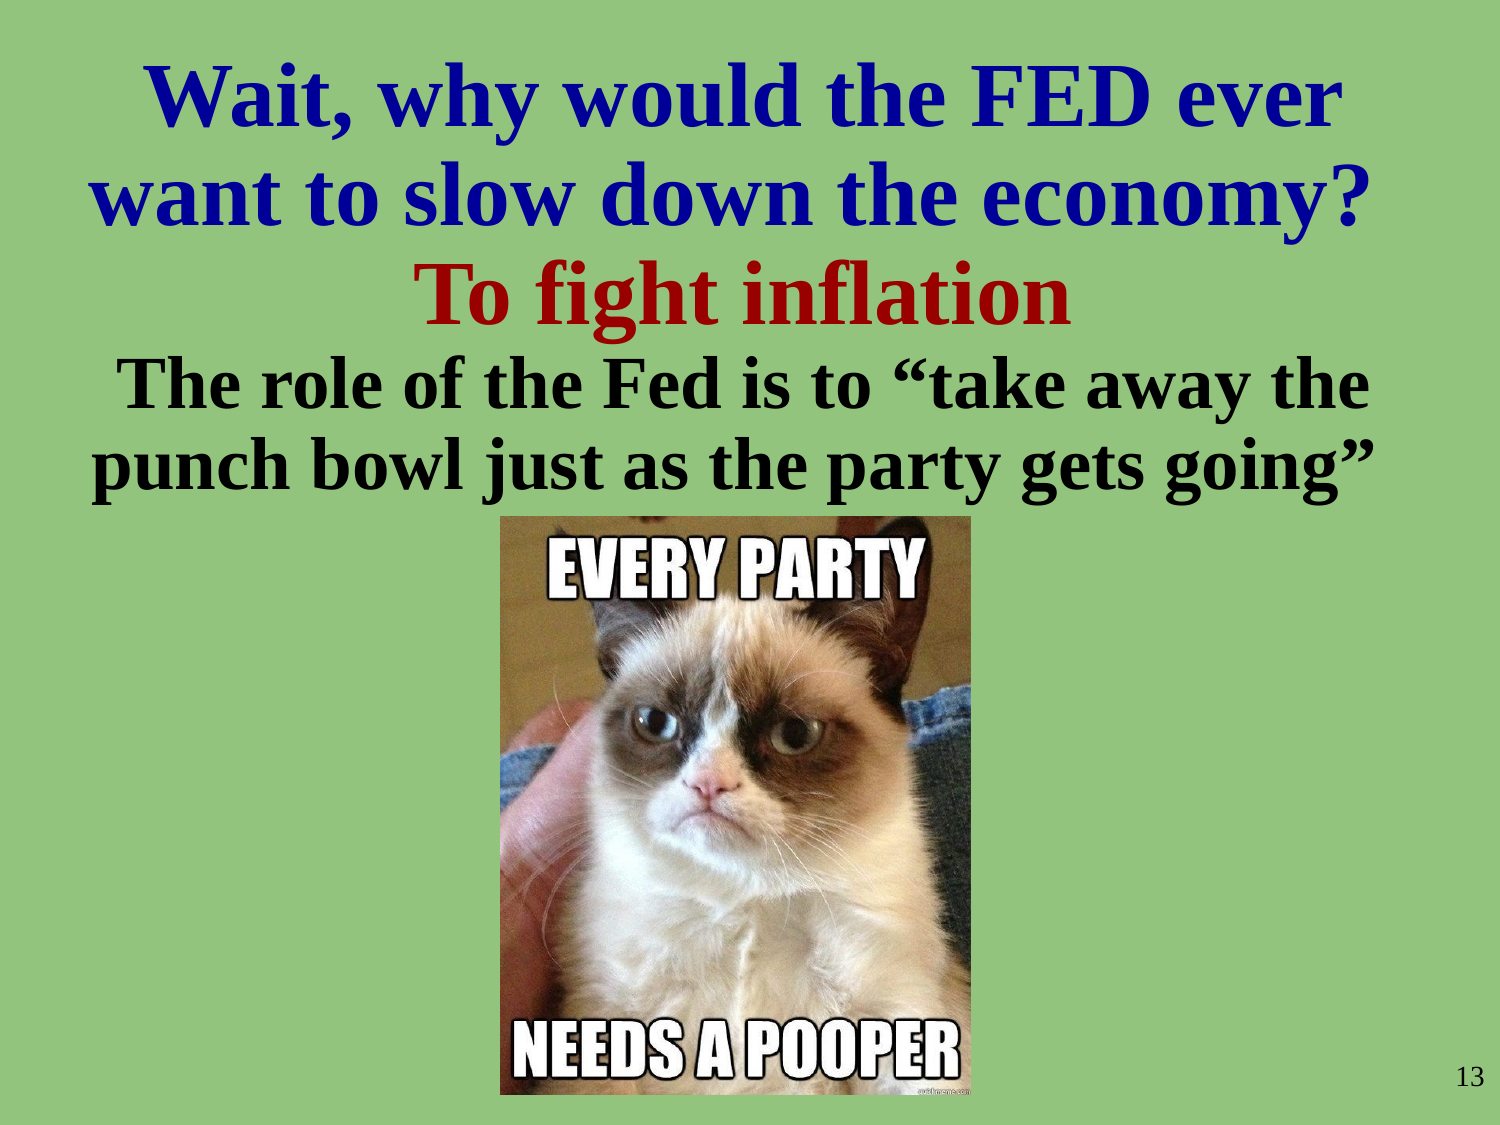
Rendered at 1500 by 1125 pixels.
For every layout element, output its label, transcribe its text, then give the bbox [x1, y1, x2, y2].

text_box ‹#› [1187, 1049, 1500, 1125]
text_box Wait, why would the FED ever want to slow down the economy? To fight inflation The role of the Fed is to “take away the punch bowl just as the party gets going” [50, 37, 1438, 517]
picture [499, 516, 971, 1096]
